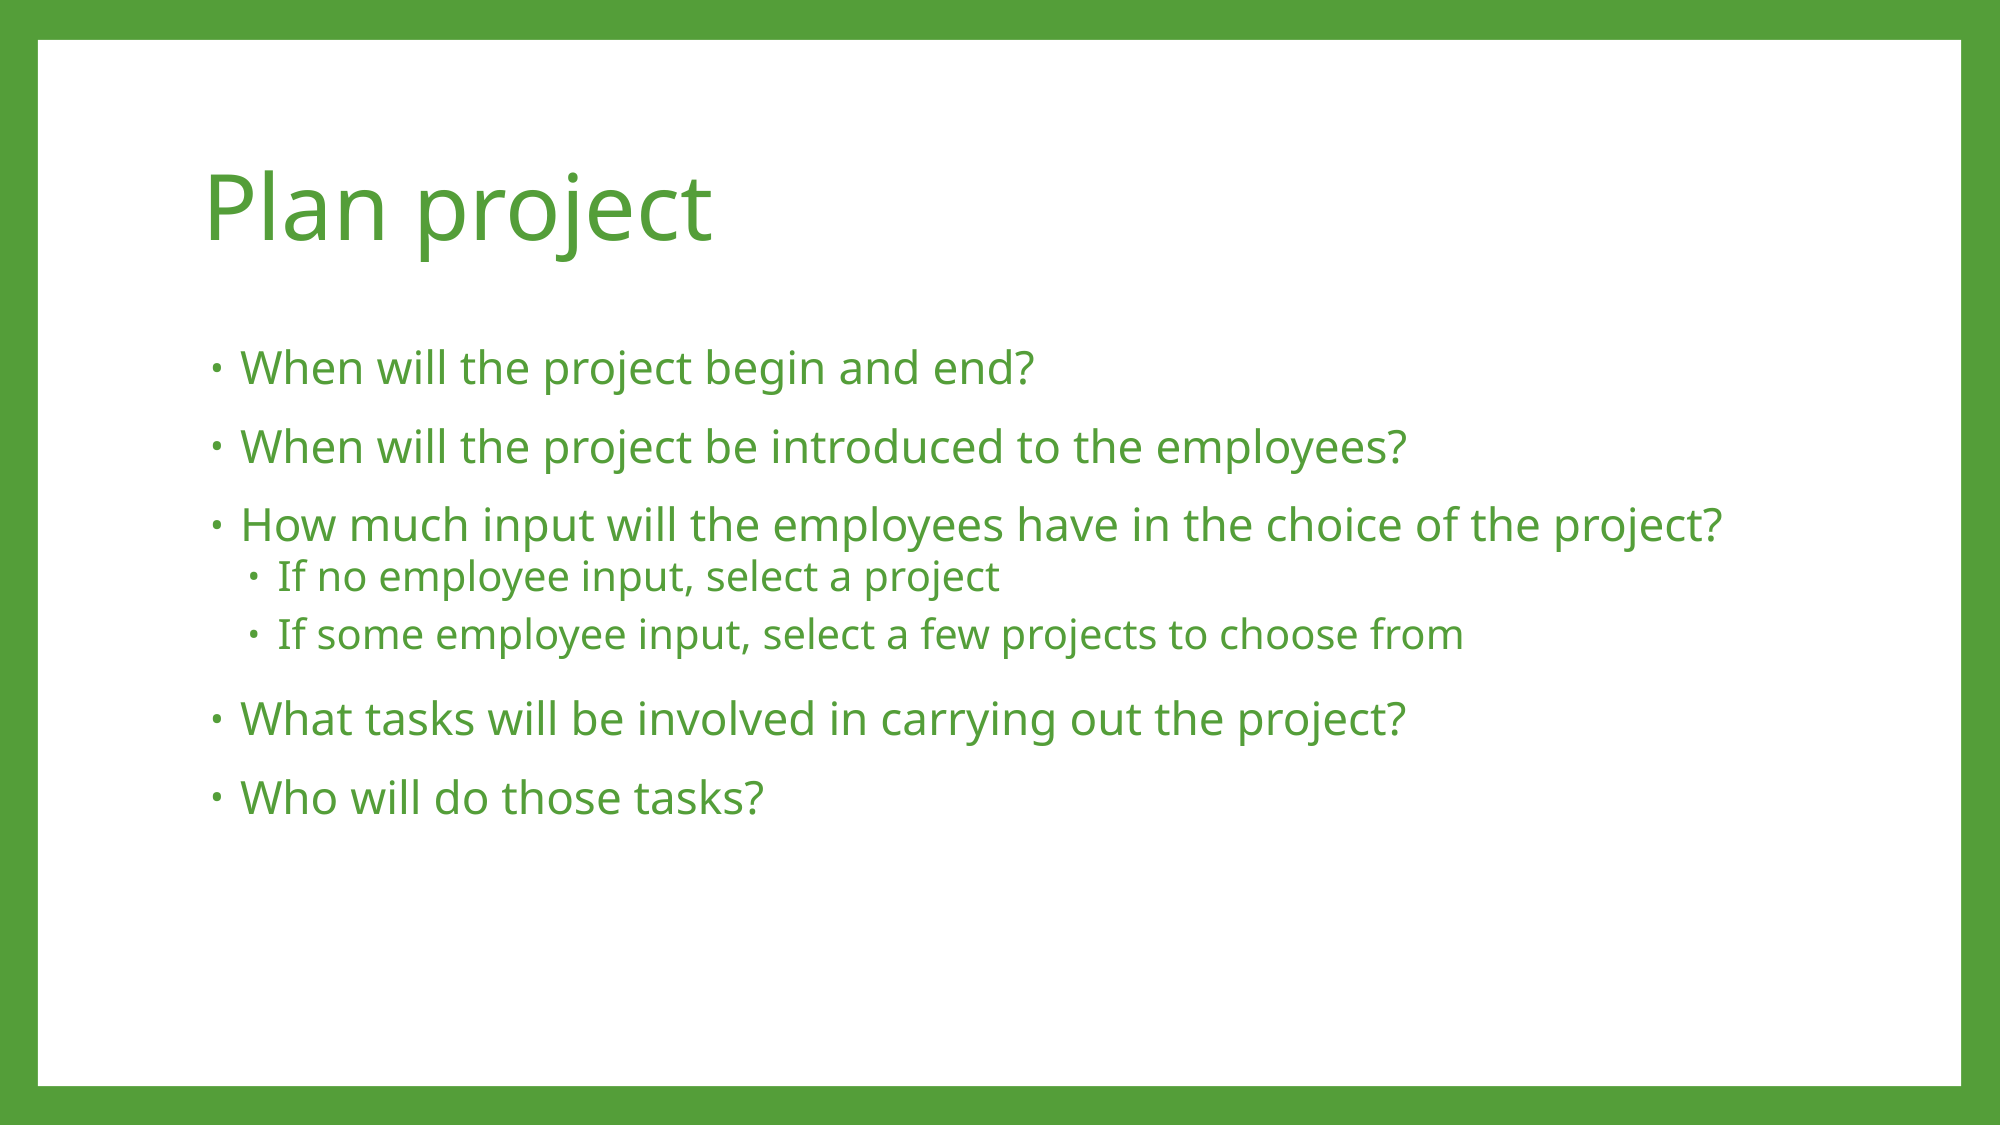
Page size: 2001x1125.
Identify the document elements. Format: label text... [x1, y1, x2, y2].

title Plan project [187, 99, 1808, 323]
list When will the project begin and end? When will the project be introduced to the employees? How much input will the employees have in the choice of the project? If no employee input, select a project If some employee input, select a few projects to choose from What tasks will be involved in carrying out the project? Who will do those tasks? [187, 337, 1808, 1000]
